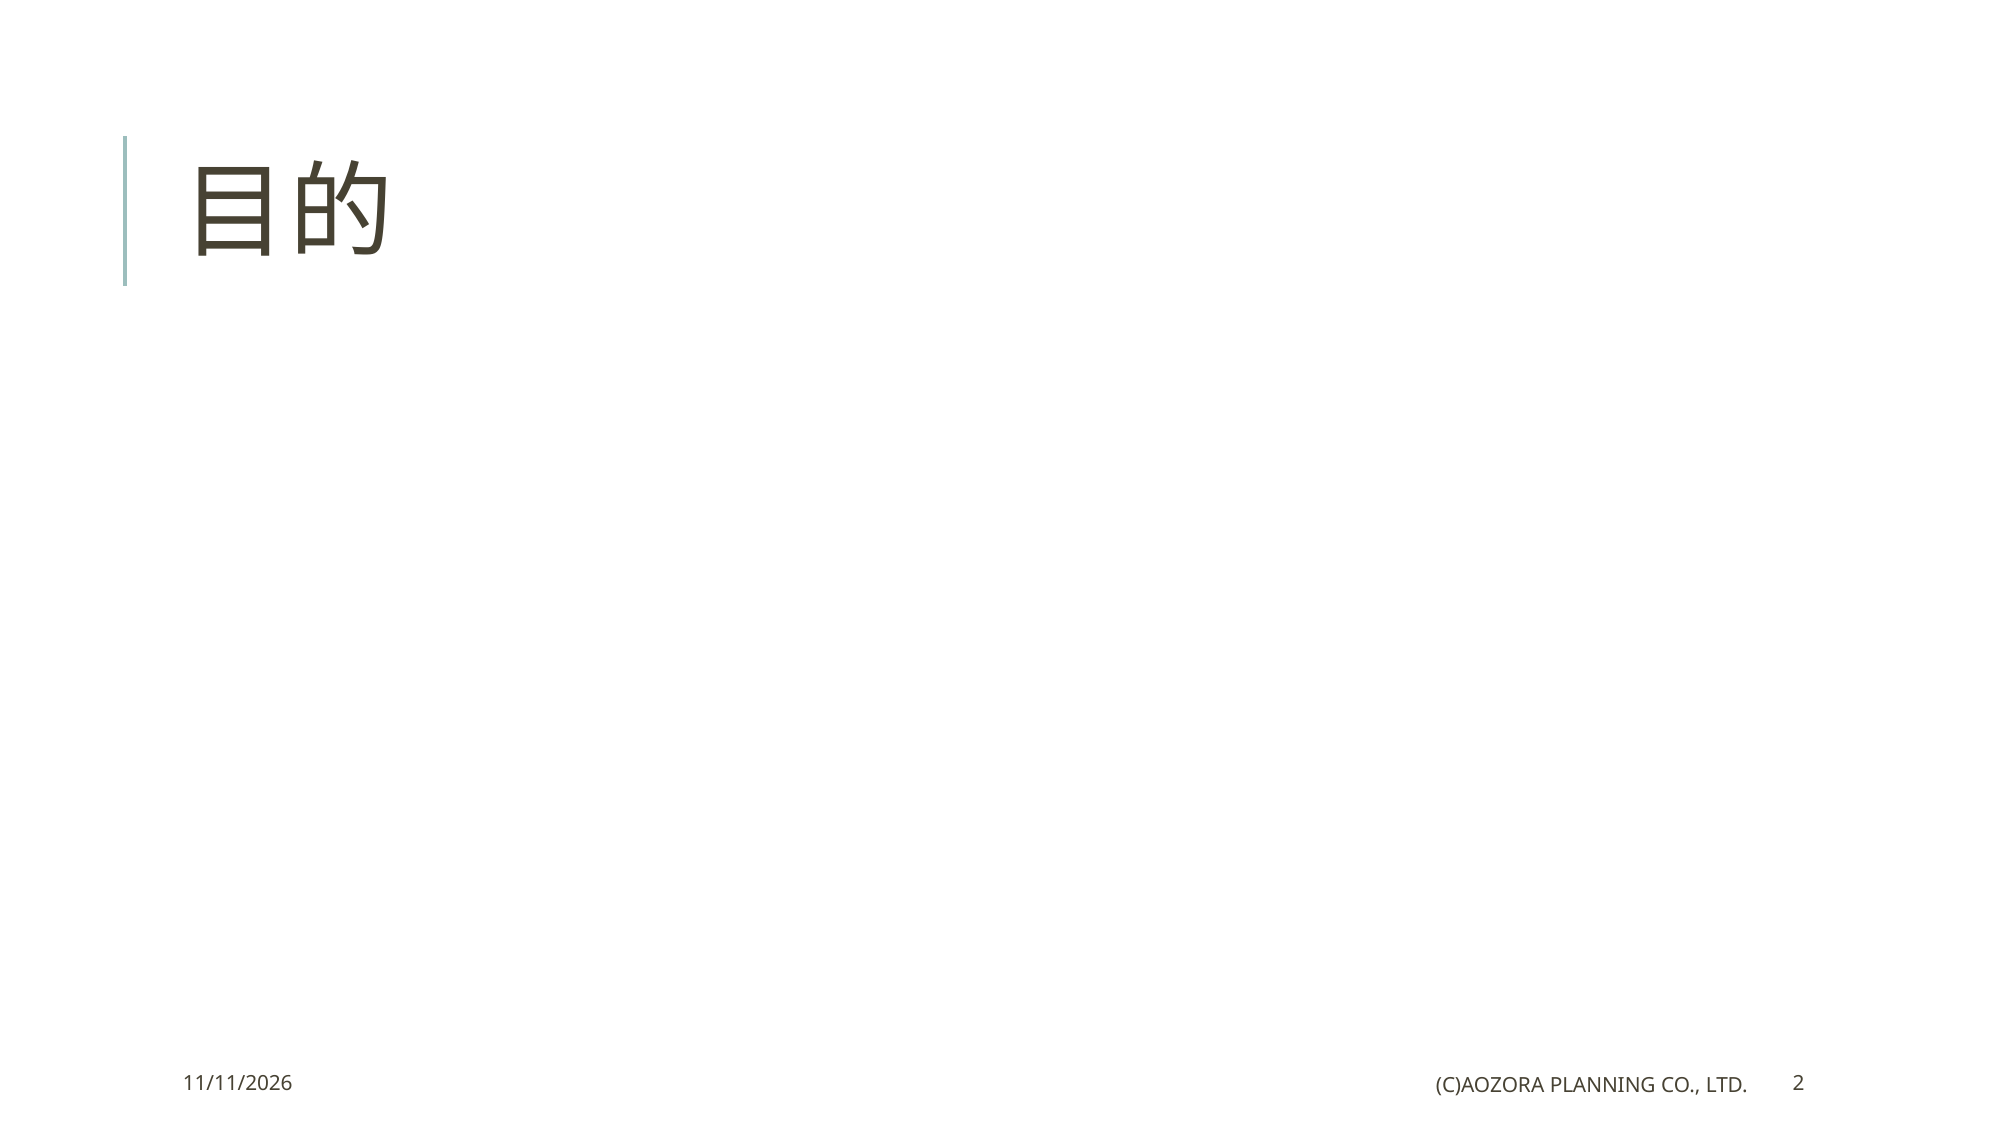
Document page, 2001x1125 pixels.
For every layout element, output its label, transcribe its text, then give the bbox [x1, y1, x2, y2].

footer (c)Aozora Planning Co., Ltd. [794, 1061, 1763, 1107]
title 目的 [168, 96, 1763, 342]
slide_number 2 [1777, 1061, 1938, 1107]
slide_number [168, 1061, 522, 1107]
